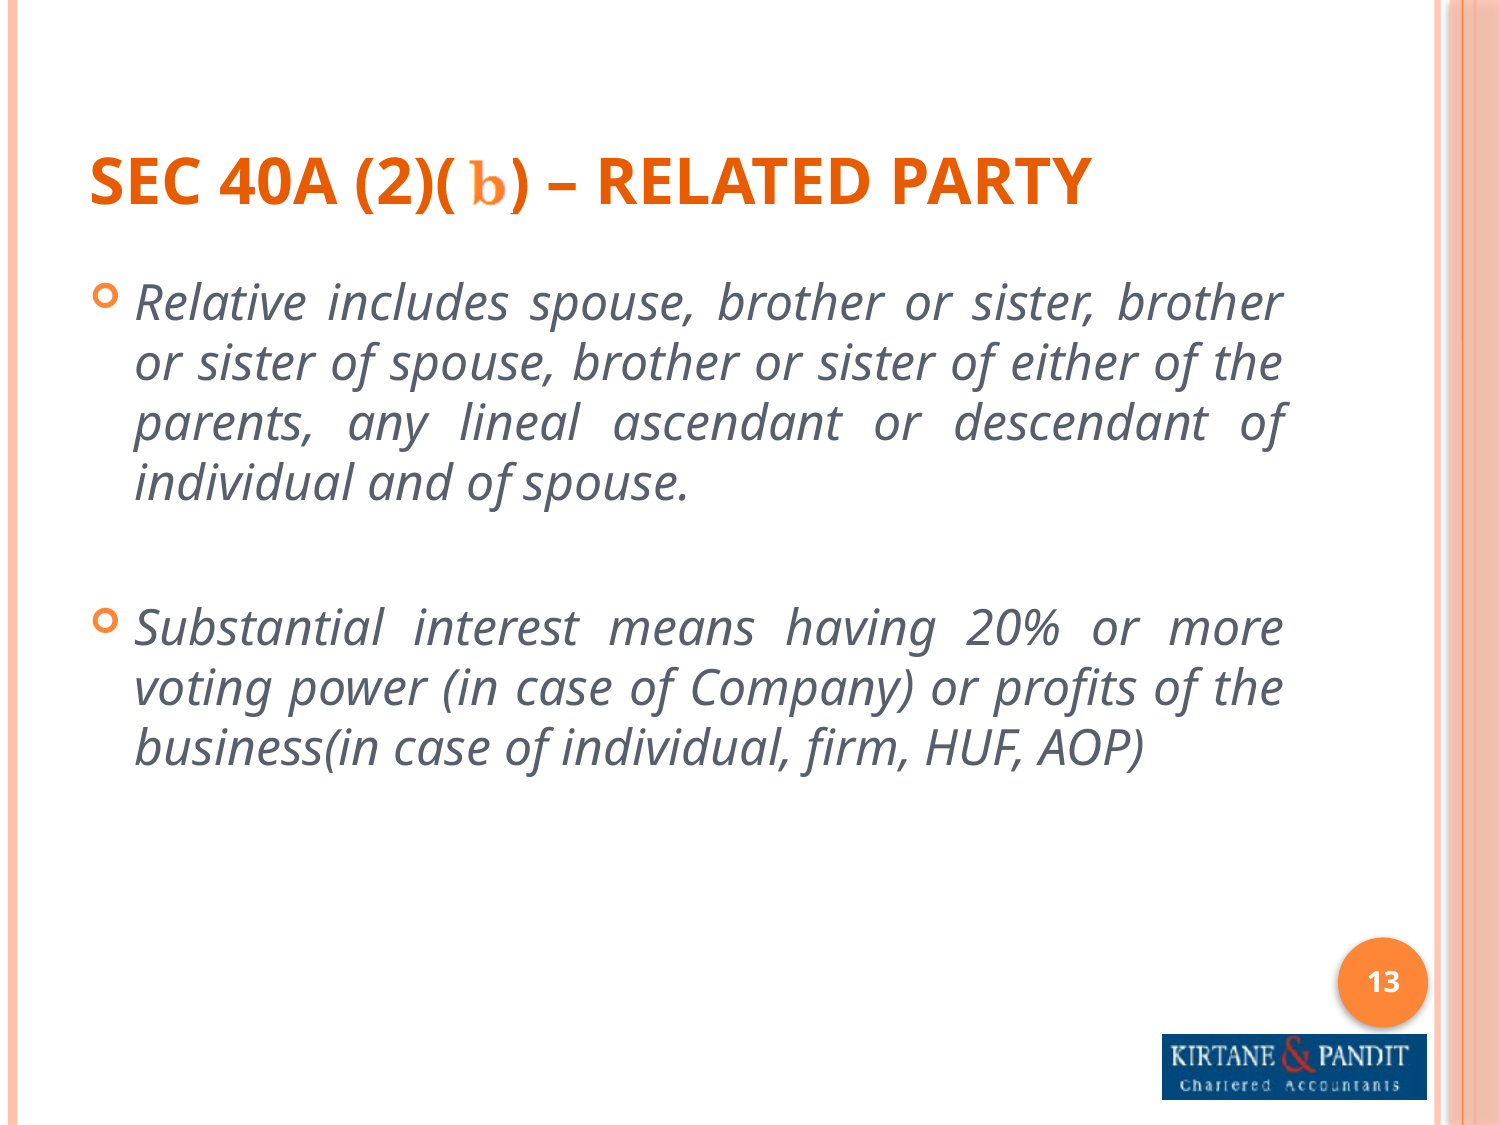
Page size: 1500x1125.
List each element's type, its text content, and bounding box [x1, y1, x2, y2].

footer [825, 950, 1425, 1098]
picture [1162, 1034, 1427, 1100]
picture [461, 140, 514, 213]
title Sec 40A (2)( ) – Related Party [75, 132, 1300, 225]
list Relative includes spouse, brother or sister, brother or sister of spouse, brother or sister of either of the parents, any lineal ascendant or descendant of individual and of spouse. Substantial interest means having 20% or more voting power (in case of Company) or profits of the business(in case of individual, firm, HUF, AOP) [75, 262, 1300, 1062]
slide_number 13 [1333, 940, 1434, 1027]
